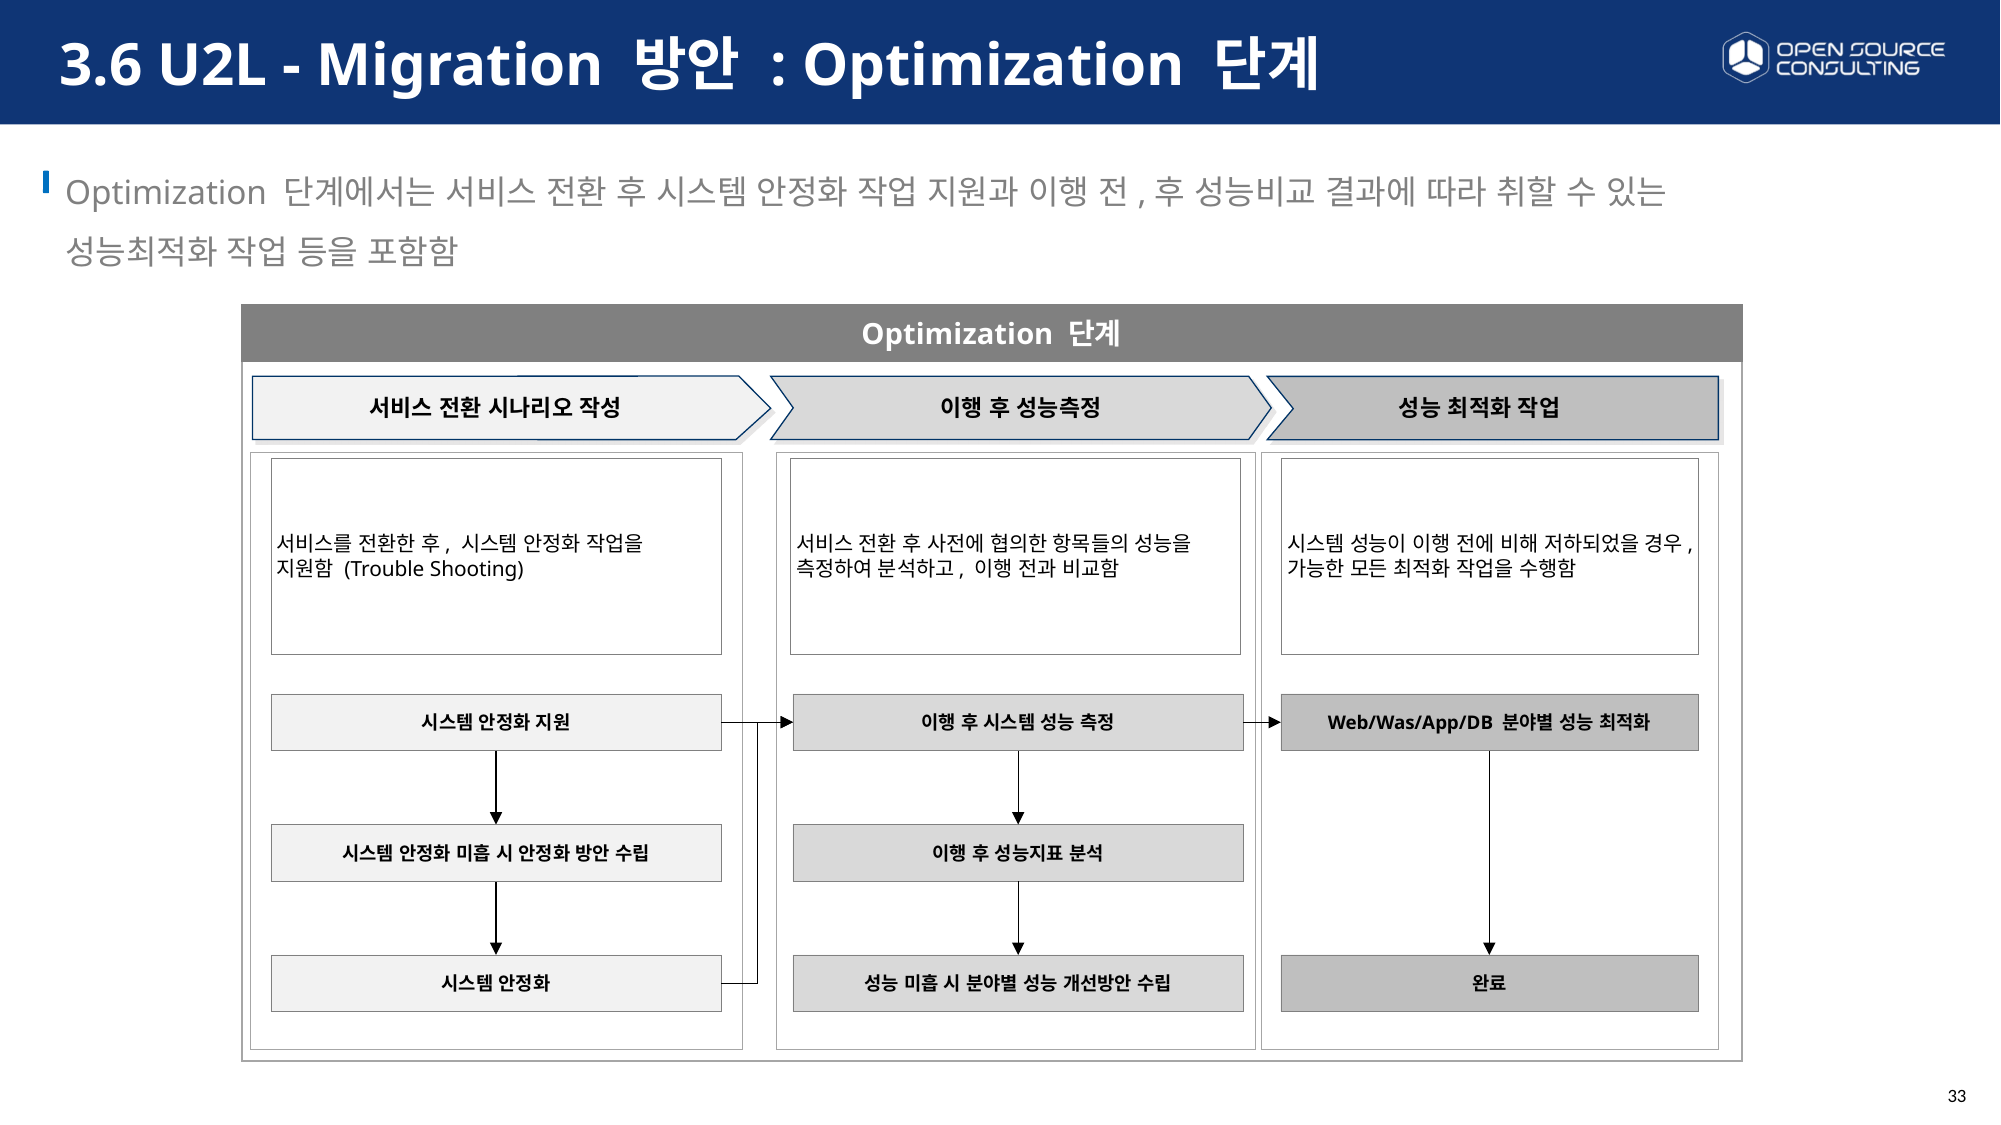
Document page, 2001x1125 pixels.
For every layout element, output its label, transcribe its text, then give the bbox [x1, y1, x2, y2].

list Optimization 단계에서는 서비스 전환 후 시스템 안정화 작업 지원과 이행 전,후 성능비교 결과에 따라 취할 수 있는 성능최적화 작업 등을 포함함 [50, 144, 1742, 426]
text_box [776, 451, 1255, 722]
text_box [776, 723, 1255, 1050]
text_box [241, 426, 1742, 1062]
text_box 서비스 전환 후 사전에 협의한 항목들의 성능을 측정하여 분석하고, 이행 전과 비교함 [790, 458, 1241, 654]
text_box Web/Was/App/DB 분야별 성능 최적화 [1280, 693, 1698, 751]
text_box 시스템 안정화 지원 [270, 693, 722, 751]
text_box 시스템 성능이 이행 전에 비해 저하되었을 경우, 가능한 모든 최적화 작업을 수행함 [1281, 458, 1698, 654]
text_box 시스템 안정화 [270, 954, 722, 1012]
text_box 시스템 안정화 미흡 시 안정화 방안 수립 [270, 824, 721, 882]
text_box [1267, 426, 1719, 440]
picture [1707, 18, 1957, 97]
text_box [250, 451, 742, 1050]
title 3.6 U2L - Migration 방안 : Optimization 단계 [44, 0, 1570, 125]
text_box [770, 426, 1259, 440]
text_box 성능 미흡 시 분야별 성능 개선방안 수립 [792, 954, 1244, 1012]
text_box 이행 후 시스템 성능 측정 [792, 693, 1244, 751]
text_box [721, 723, 794, 984]
text_box 이행 후 성능지표 분석 [794, 824, 1244, 882]
text_box 서비스를 전환한 후, 시스템 안정화 작업을 지원함 (Trouble Shooting) [270, 458, 722, 654]
text_box [1260, 451, 1719, 1050]
text_box 완료 [1280, 954, 1698, 1012]
text_box [252, 426, 752, 440]
